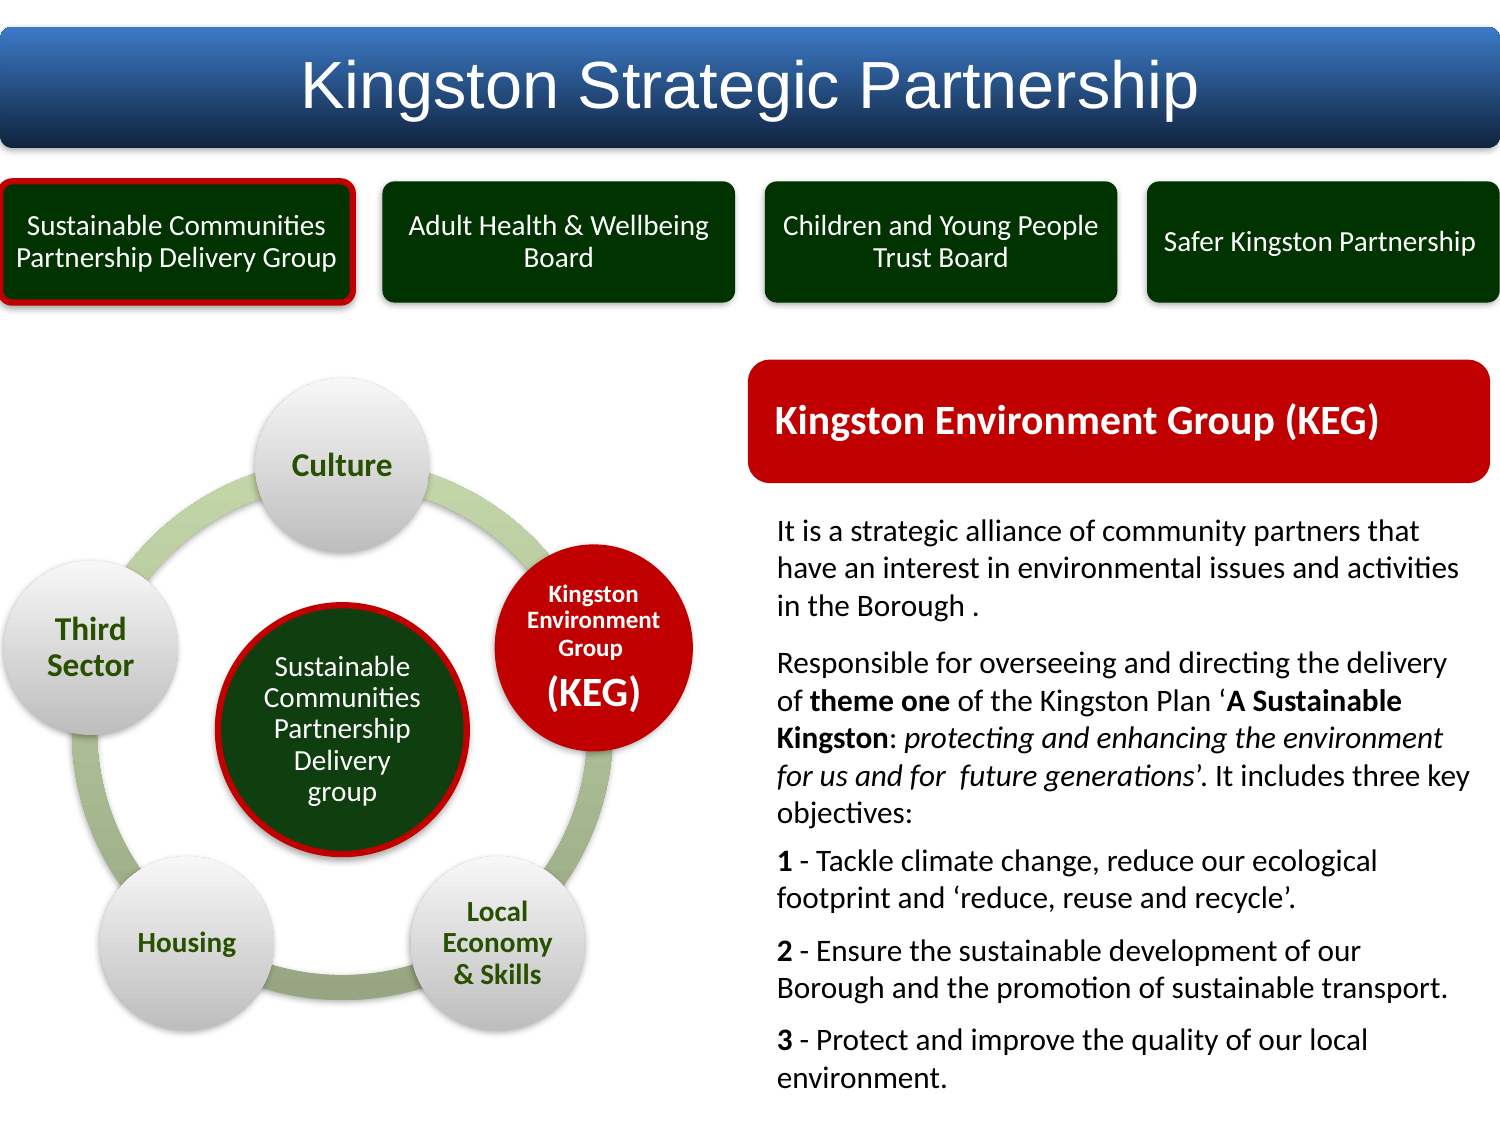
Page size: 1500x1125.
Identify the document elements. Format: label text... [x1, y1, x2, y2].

title It is a strategic alliance of community partners that have an interest in environmental issues and activities in the Borough . Responsible for overseeing and directing the delivery of theme one of the Kingston Plan ‘A Sustainable Kingston: protecting and enhancing the environment for us and for future generations’. It includes three key objectives: 1 - Tackle climate change, reduce our ecological footprint and ‘reduce, reuse and recycle’. 2 - Ensure the sustainable development of our Borough and the promotion of sustainable transport. 3 - Protect and improve the quality of our local environment. [761, 491, 1489, 1125]
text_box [0, 23, 1500, 303]
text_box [749, 361, 1489, 482]
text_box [0, 377, 715, 1036]
